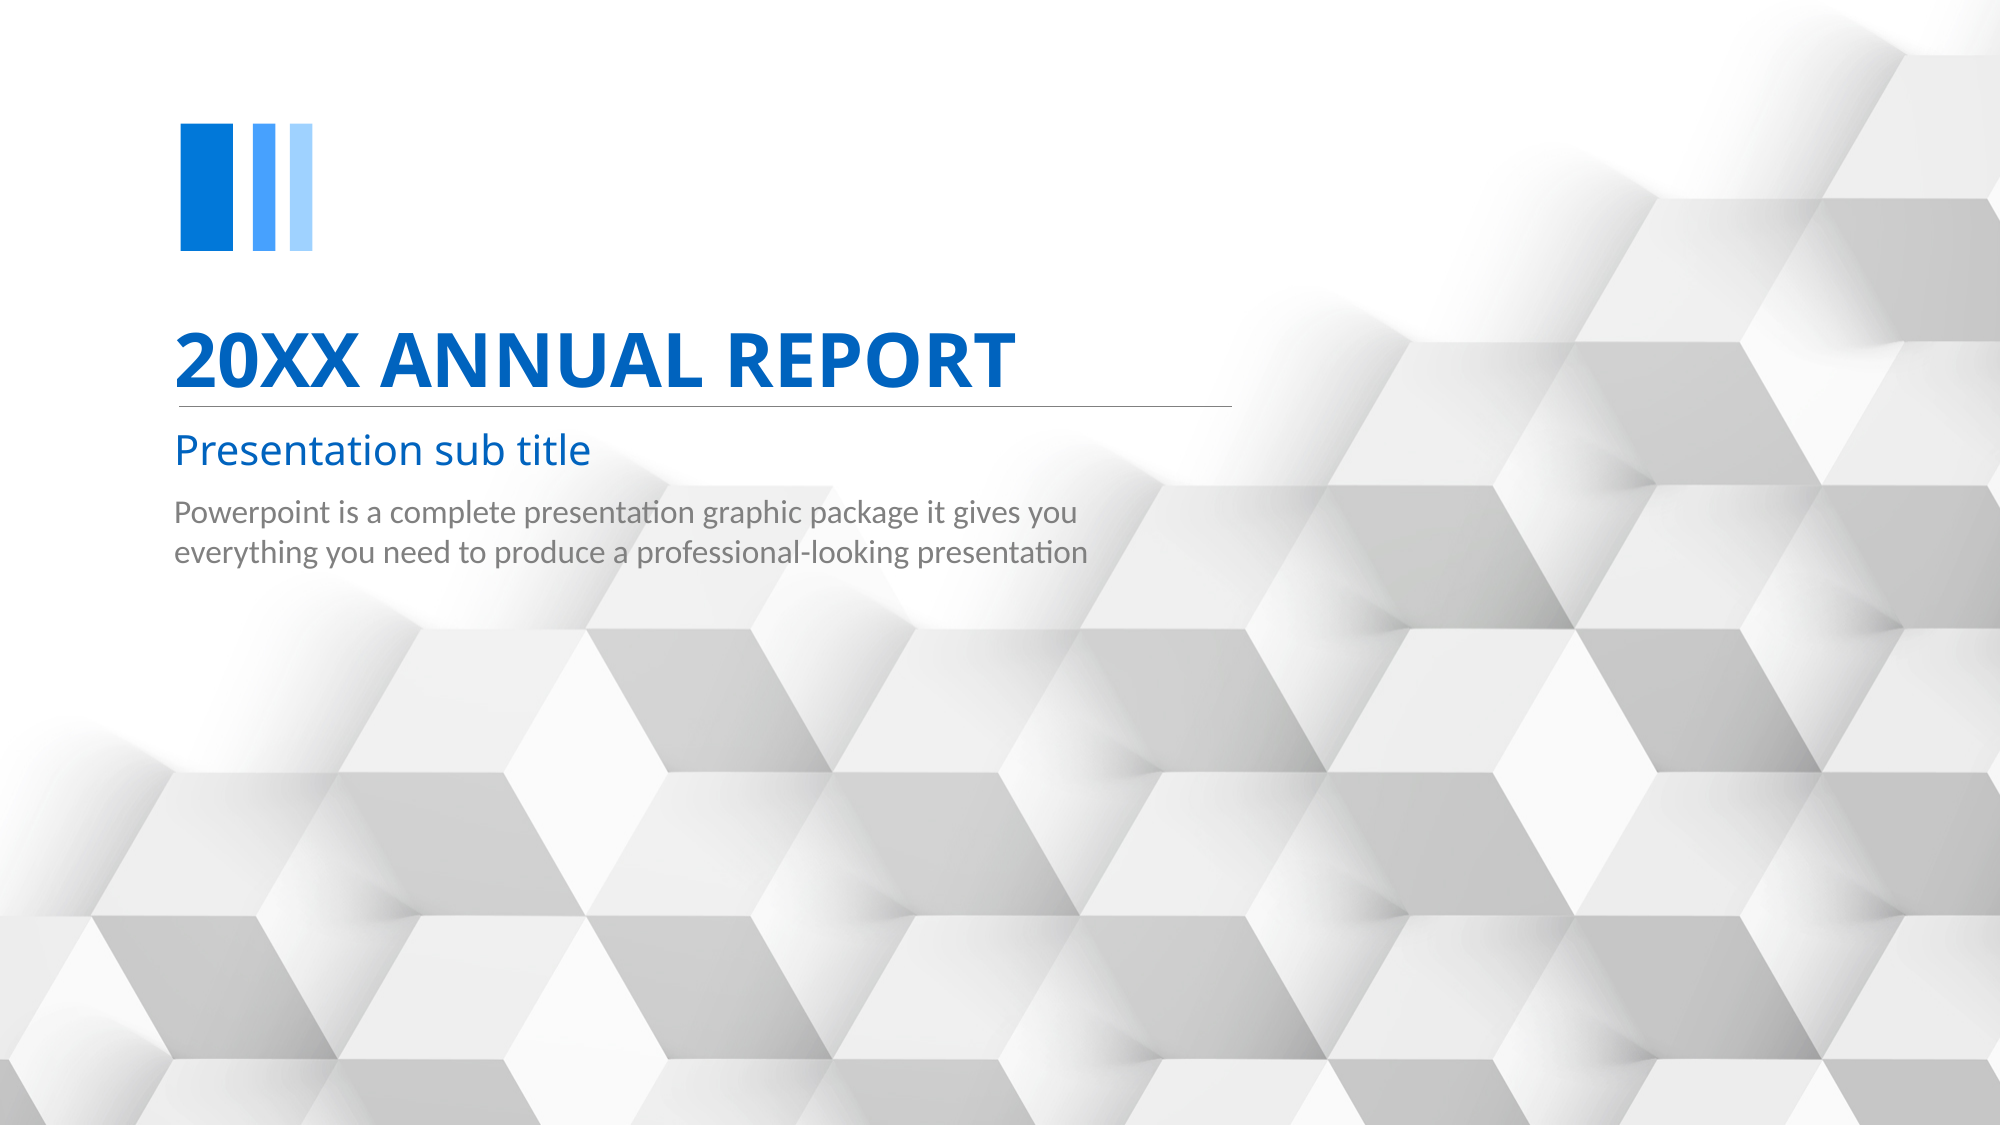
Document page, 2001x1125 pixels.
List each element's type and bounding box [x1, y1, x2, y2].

picture [0, 0, 2000, 1125]
text_box [180, 123, 313, 251]
